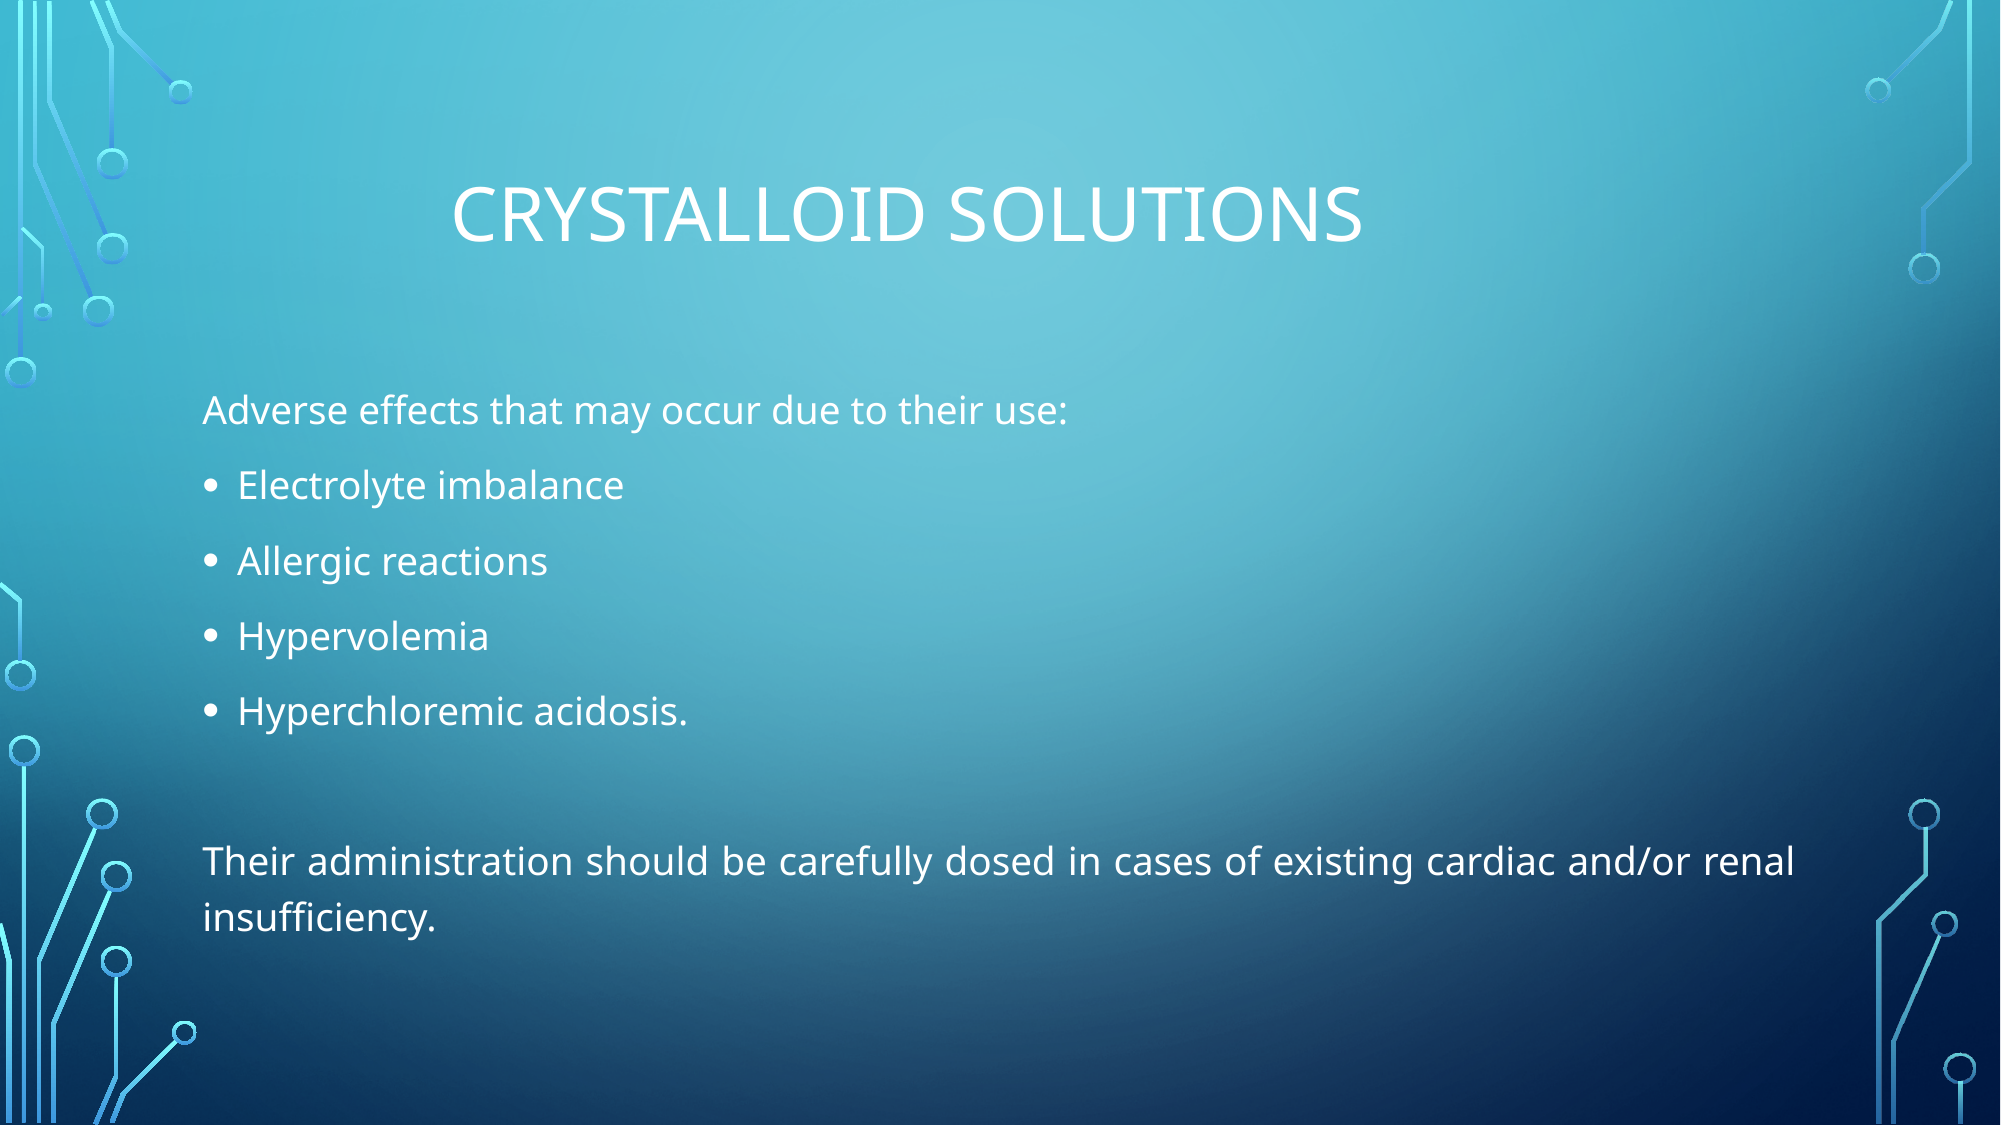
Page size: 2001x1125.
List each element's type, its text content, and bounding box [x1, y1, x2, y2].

title Crystalloid solutions [189, 159, 1627, 276]
list Adverse effects that may occur due to their use: Electrolyte imbalance Allergic reactions Hypervolemia Hyperchloremic acidosis. Their administration should be carefully dosed in cases of existing cardiac and/or renal insufficiency. [187, 369, 1813, 950]
